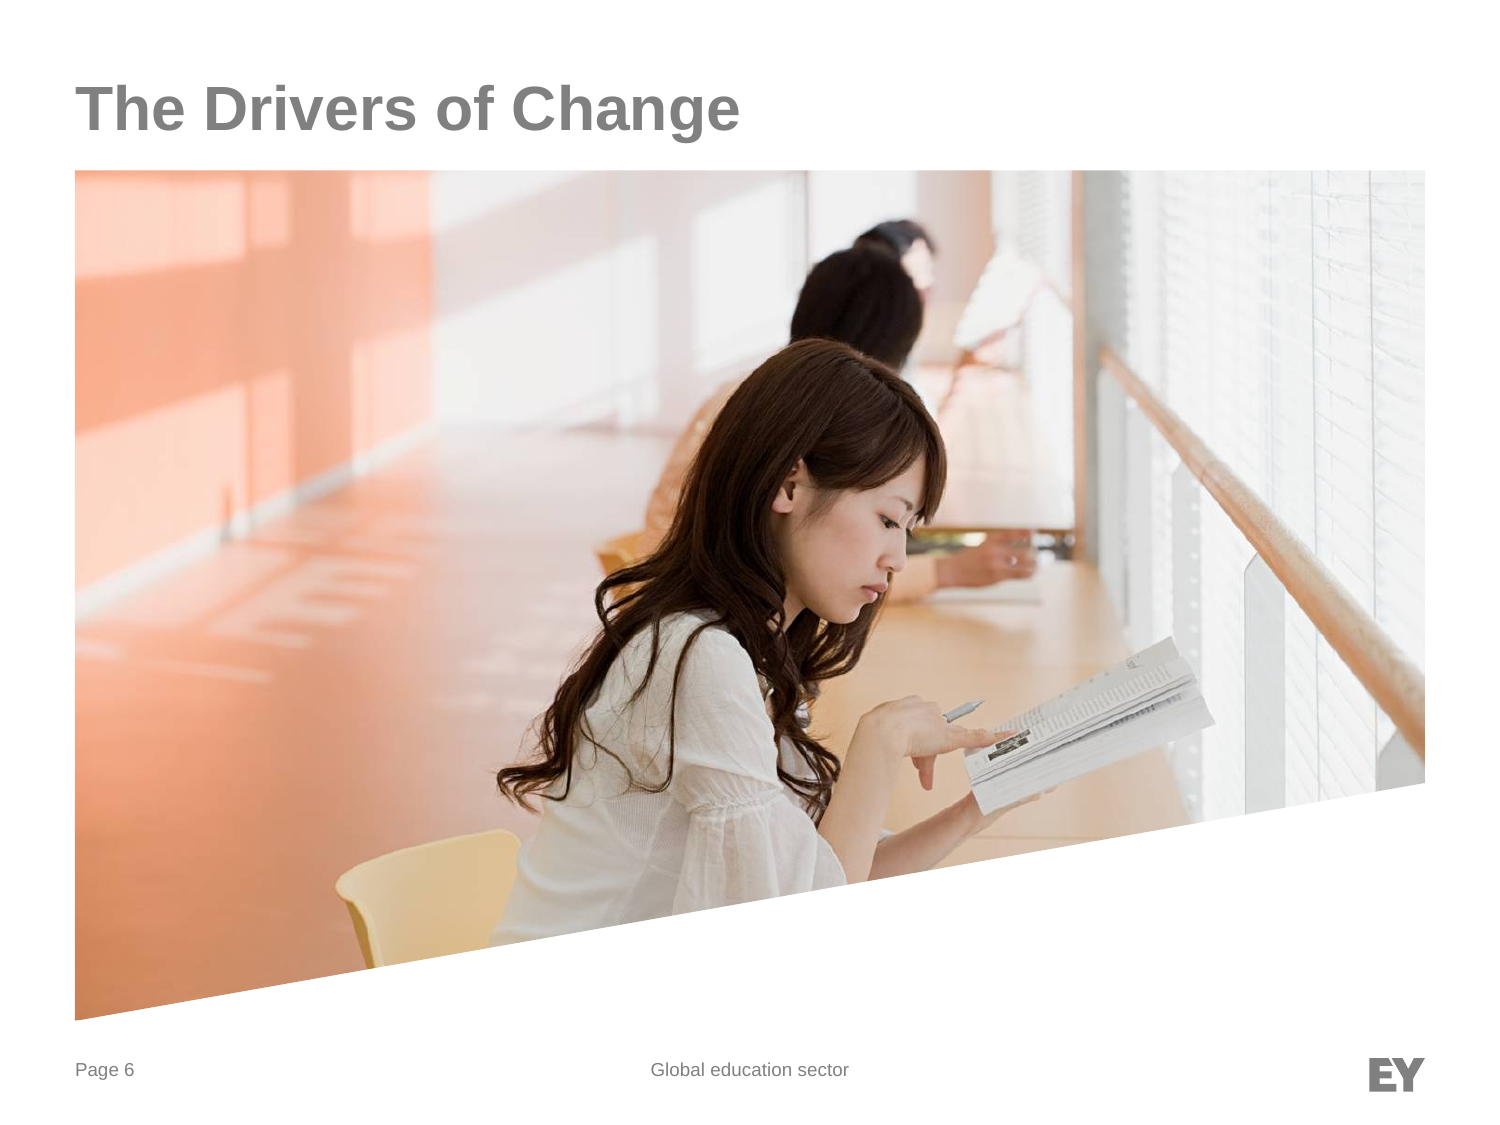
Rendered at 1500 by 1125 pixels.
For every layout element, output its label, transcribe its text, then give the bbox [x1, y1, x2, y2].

title The Drivers of Change [75, 79, 1425, 204]
text_box [74, 170, 1425, 1021]
